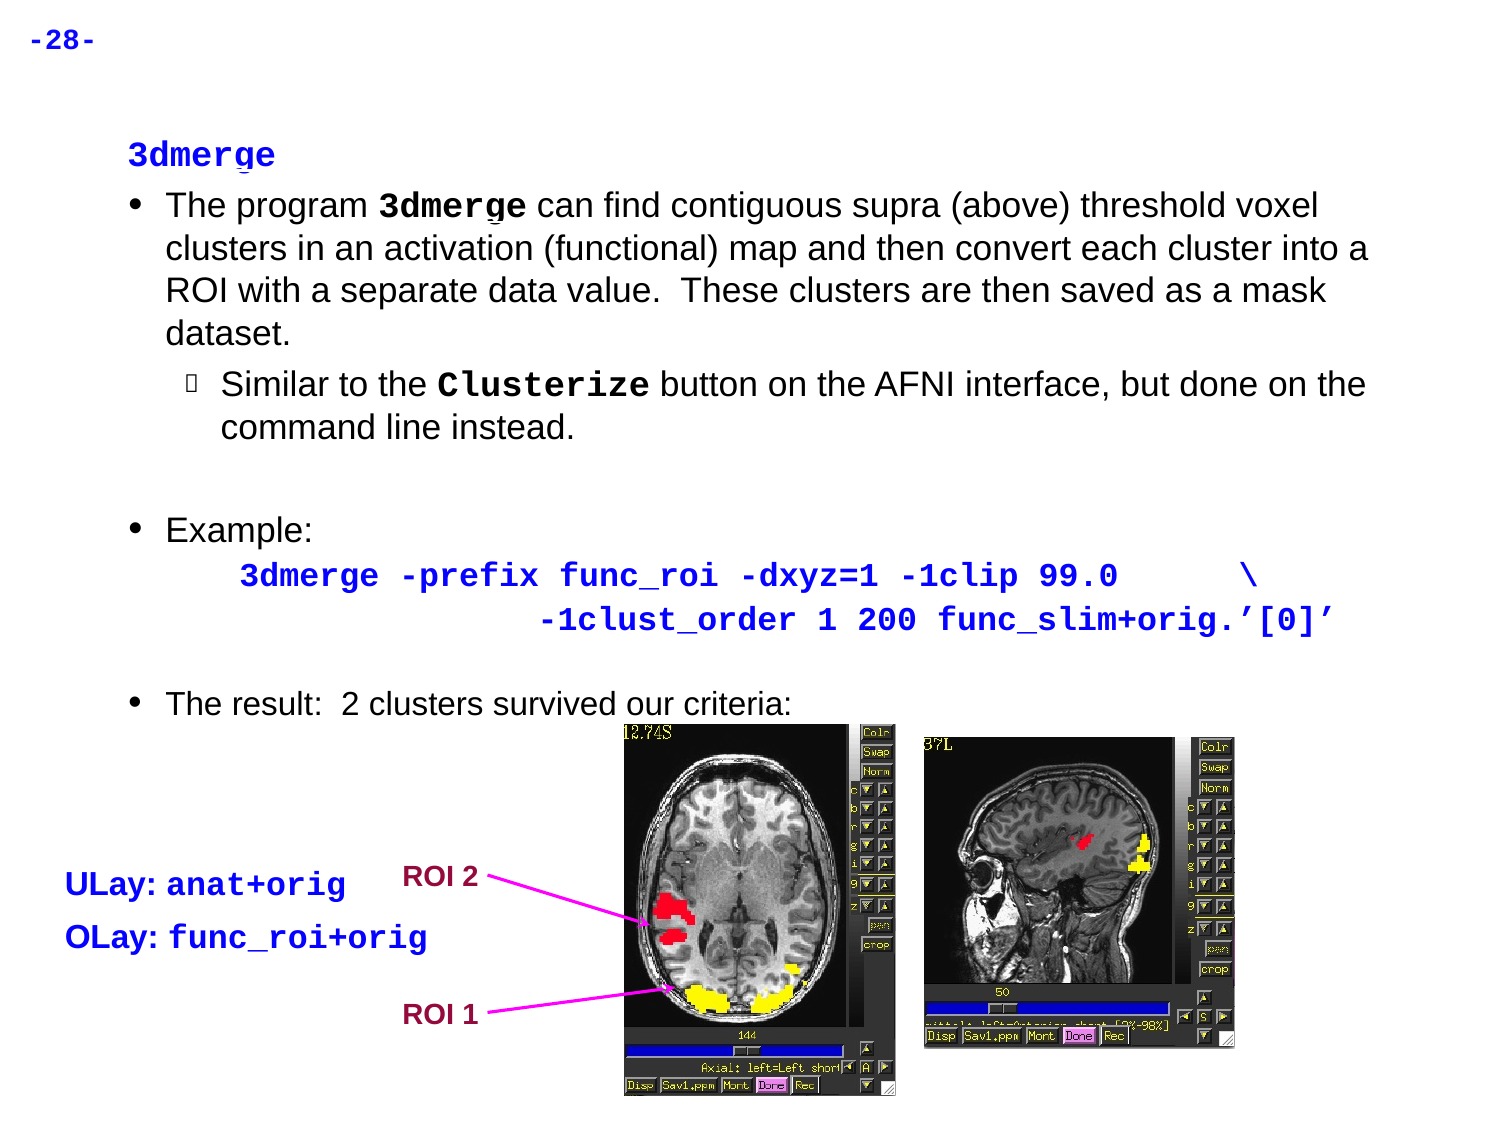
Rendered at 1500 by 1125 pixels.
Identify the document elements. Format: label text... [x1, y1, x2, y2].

picture [924, 737, 1235, 1050]
text_box 3dmerge The program 3dmerge can find contiguous supra (above) threshold voxel clusters in an activation (functional) map and then convert each cluster into a ROI with a separate data value. These clusters are then saved as a mask dataset. Similar to the Clusterize button on the AFNI interface, but done on the command line instead. Example: 3dmerge -prefix func_roi -dxyz=1 -1clip 99.0 \ -1clust_order 1 200 func_slim+orig.’[0]’ The result: 2 clusters survived our criteria: [112, 74, 1425, 963]
text_box ROI 2 [387, 849, 513, 901]
text_box ROI 1 [387, 987, 513, 1038]
text_box ULay: anat+orig OLay: func_roi+orig [50, 862, 463, 971]
picture [624, 724, 896, 1097]
